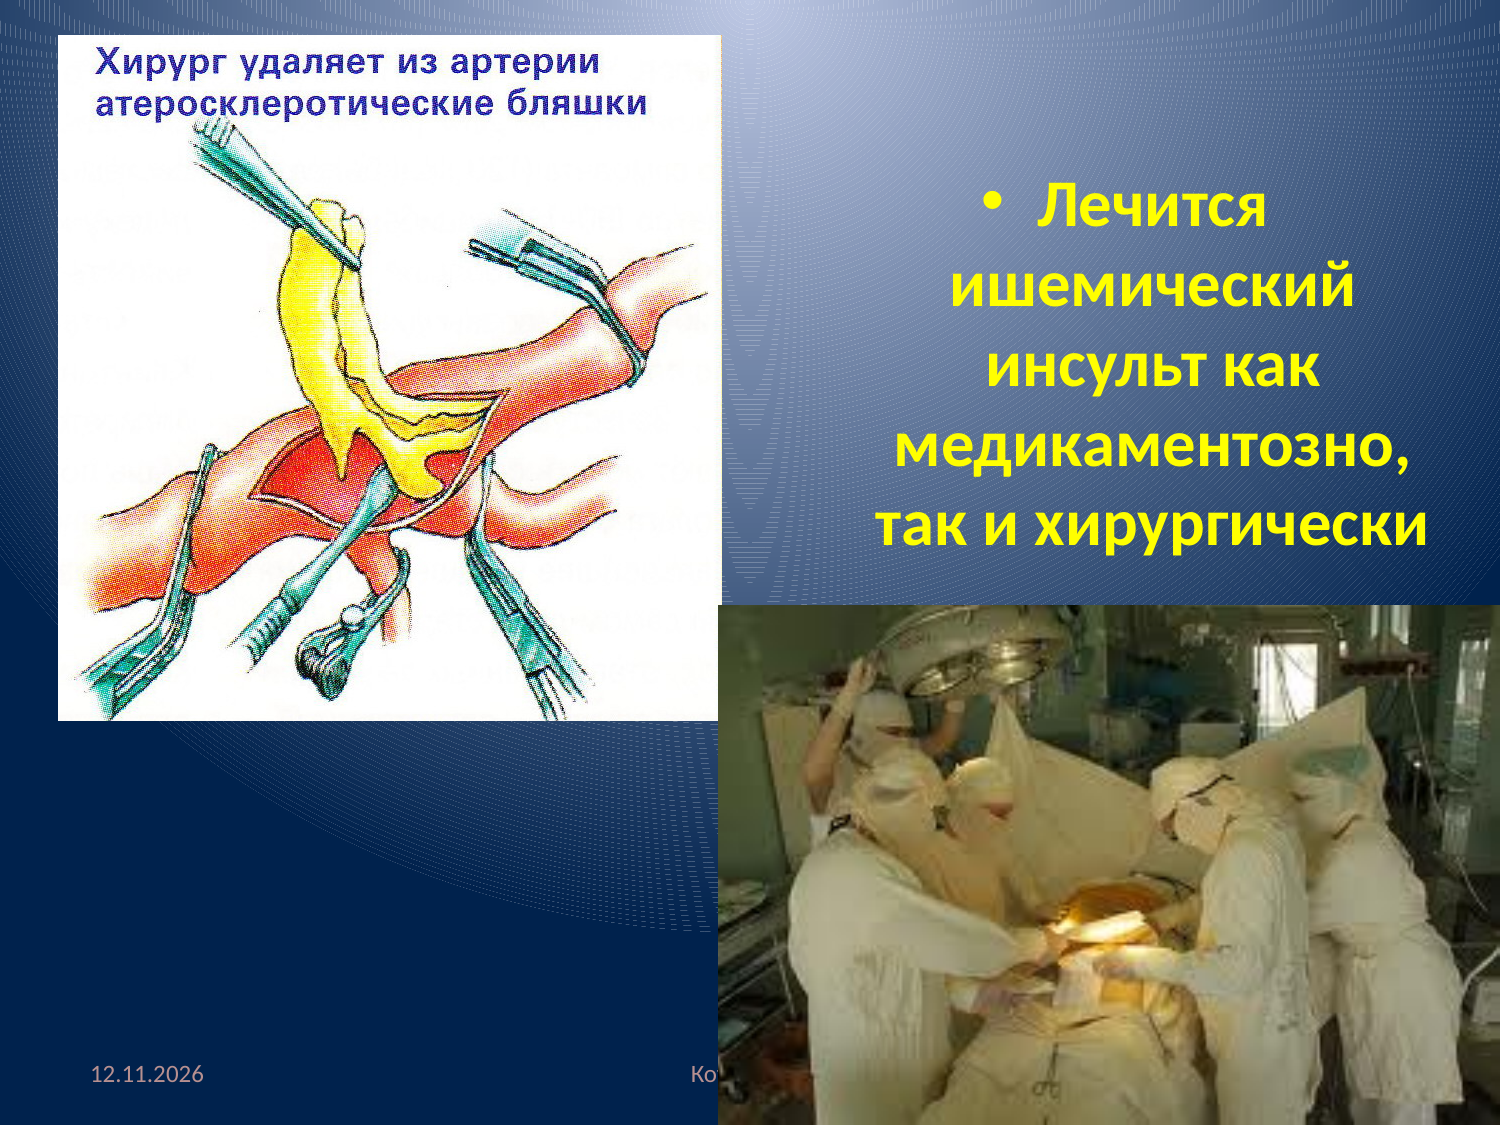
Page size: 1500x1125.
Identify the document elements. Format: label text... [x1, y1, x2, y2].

picture [718, 604, 1500, 1125]
footer Котлов В.В. [512, 1042, 713, 1103]
list Лечится ишемический инсульт как медикаментозно, так и хирургически [796, 58, 1454, 603]
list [58, 34, 722, 722]
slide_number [75, 1042, 425, 1103]
